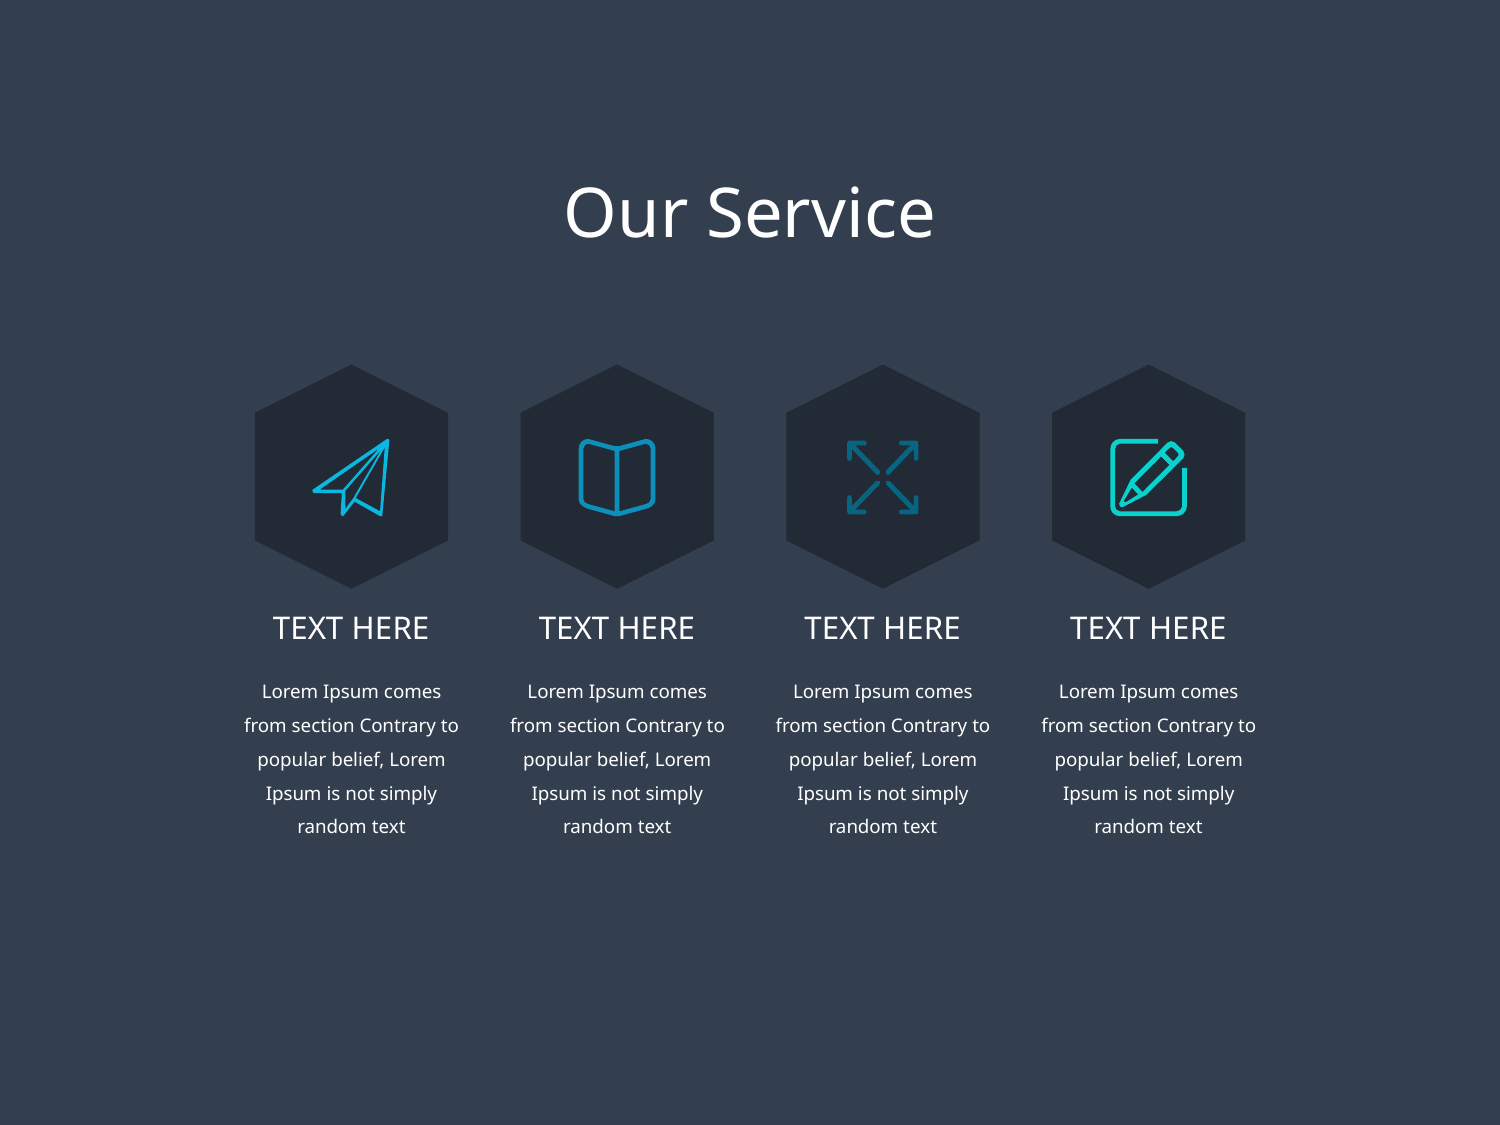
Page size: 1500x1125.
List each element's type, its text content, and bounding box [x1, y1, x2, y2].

text_box [1110, 438, 1187, 517]
text_box [312, 438, 390, 517]
text_box [1050, 363, 1247, 590]
text_box Lorem Ipsum comes from section Contrary to popular belief, Lorem Ipsum is not simply random text [491, 661, 743, 845]
text_box [253, 363, 450, 590]
text_box TEXT HERE [258, 600, 445, 653]
text_box Our Service [549, 161, 951, 259]
text_box Lorem Ipsum comes from section Contrary to popular belief, Lorem Ipsum is not simply random text [1023, 661, 1275, 845]
text_box [785, 363, 981, 590]
text_box Lorem Ipsum comes from section Contrary to popular belief, Lorem Ipsum is not simply random text [757, 661, 1009, 845]
text_box TEXT HERE [523, 600, 711, 653]
text_box [886, 440, 919, 476]
text_box Lorem Ipsum comes from section Contrary to popular belief, Lorem Ipsum is not simply random text [225, 661, 477, 845]
text_box [519, 363, 715, 590]
text_box [847, 481, 881, 515]
text_box TEXT HERE [1055, 600, 1242, 653]
text_box [886, 481, 919, 515]
text_box [578, 438, 656, 517]
text_box [847, 440, 881, 476]
text_box TEXT HERE [789, 600, 976, 653]
